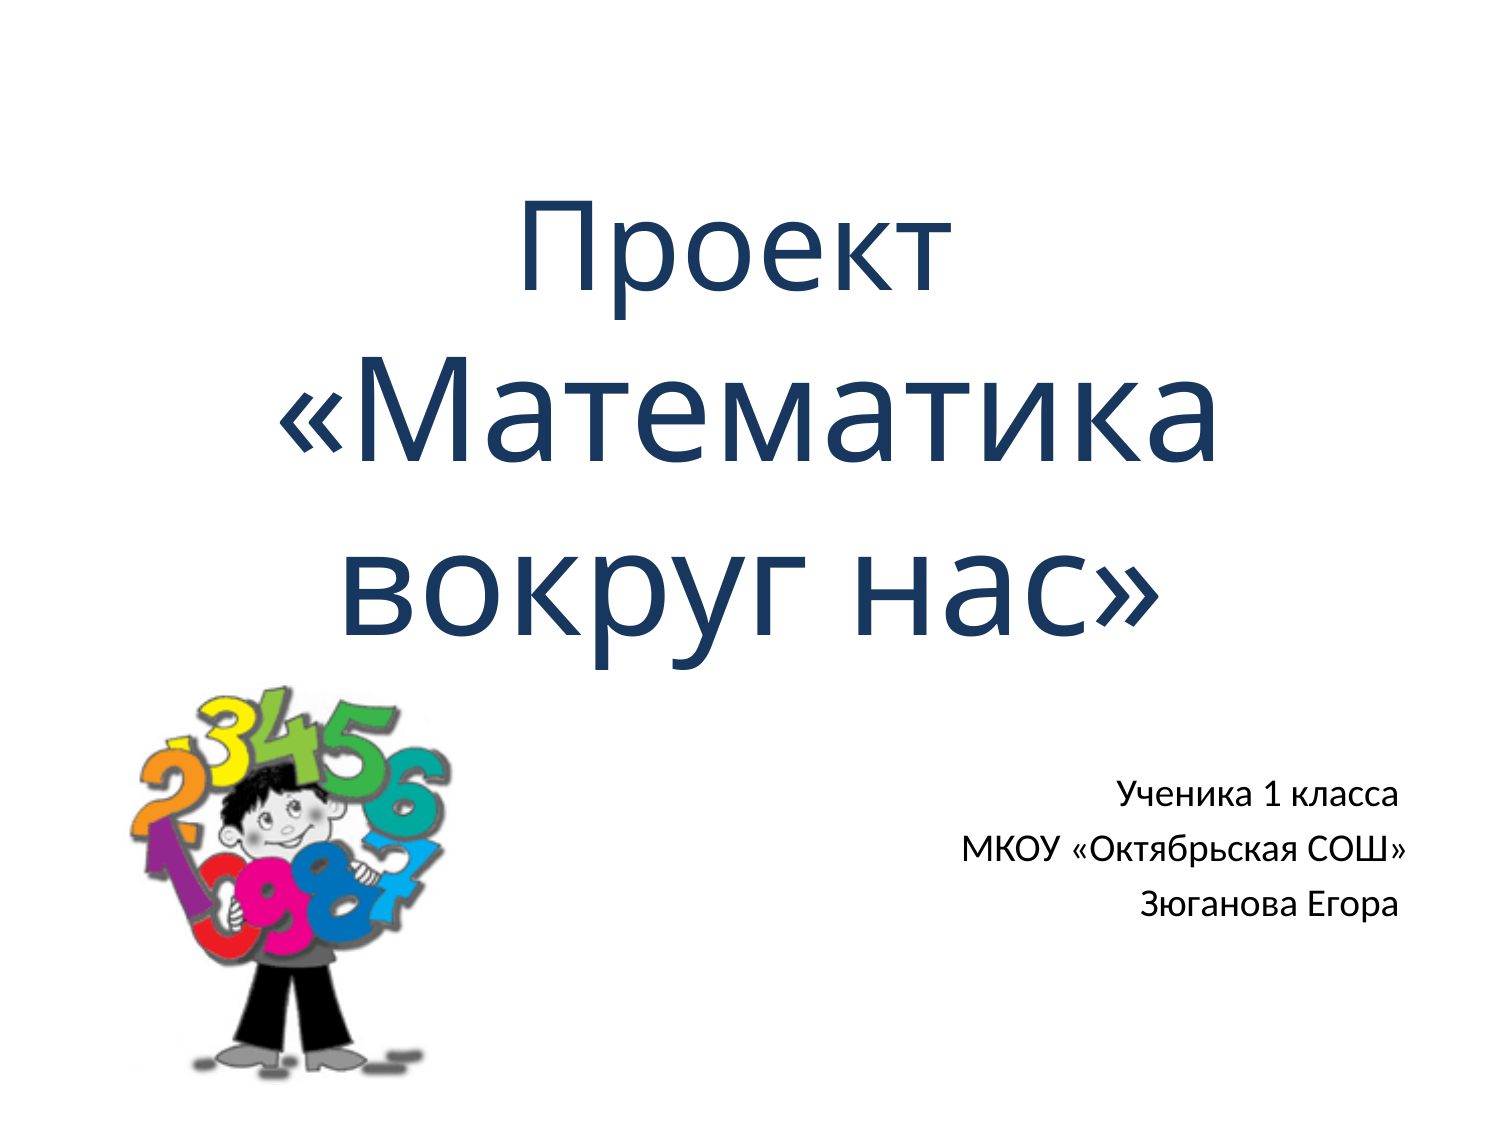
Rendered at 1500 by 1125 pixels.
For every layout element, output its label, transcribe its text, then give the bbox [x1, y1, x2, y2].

subtitle Ученика 1 класса МКОУ «Октябрьская СОШ» Зюганова Егора [938, 704, 1424, 965]
picture [88, 682, 491, 1085]
title Проект «Математика вокруг нас» [112, 101, 1388, 634]
